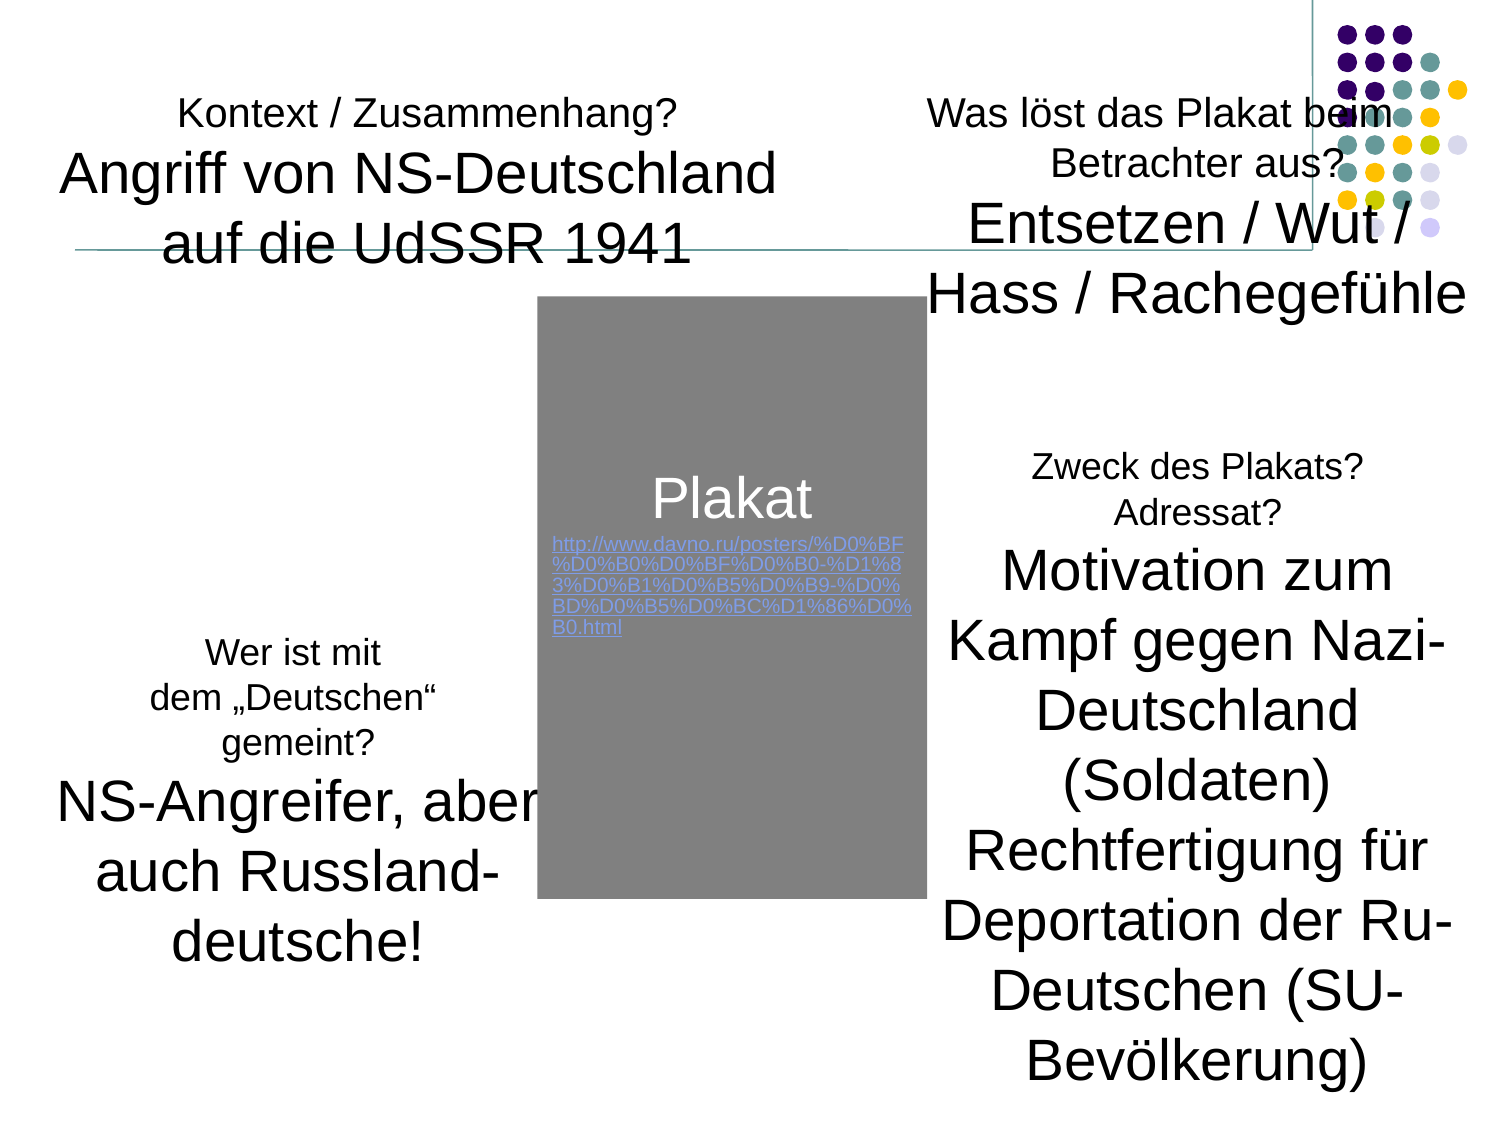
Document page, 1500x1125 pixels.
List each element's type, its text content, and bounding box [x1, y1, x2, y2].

text_box Zweck des Plakats? Adressat? Motivation zum Kampf gegen Nazi-Deutschland (Soldaten) Rechtfertigung für Deportation der Ru-Deutschen (SU-Bevölkerung) [914, 435, 1482, 1100]
text_box Kontext / Zusammenhang? Angriff von NS-Deutschland auf die UdSSR 1941 [44, 78, 811, 283]
text_box Was löst das Plakat beim Betrachter aus? Entsetzen / Wut / Hass / Rachegefühle [911, 78, 1484, 333]
text_box Wer ist mit dem „Deutschen“ gemeint? NS-Angreifer, aber auch Russland- deutsche! [41, 620, 555, 981]
text_box Plakat http://www.davno.ru/posters/%D0%BF%D0%B0%D0%BF%D0%B0-%D1%83%D0%B1%D0%B5%D0%B9-%D0%BD%D0%B5%D0%BC%D1%86%D0%B0.html [537, 296, 928, 899]
